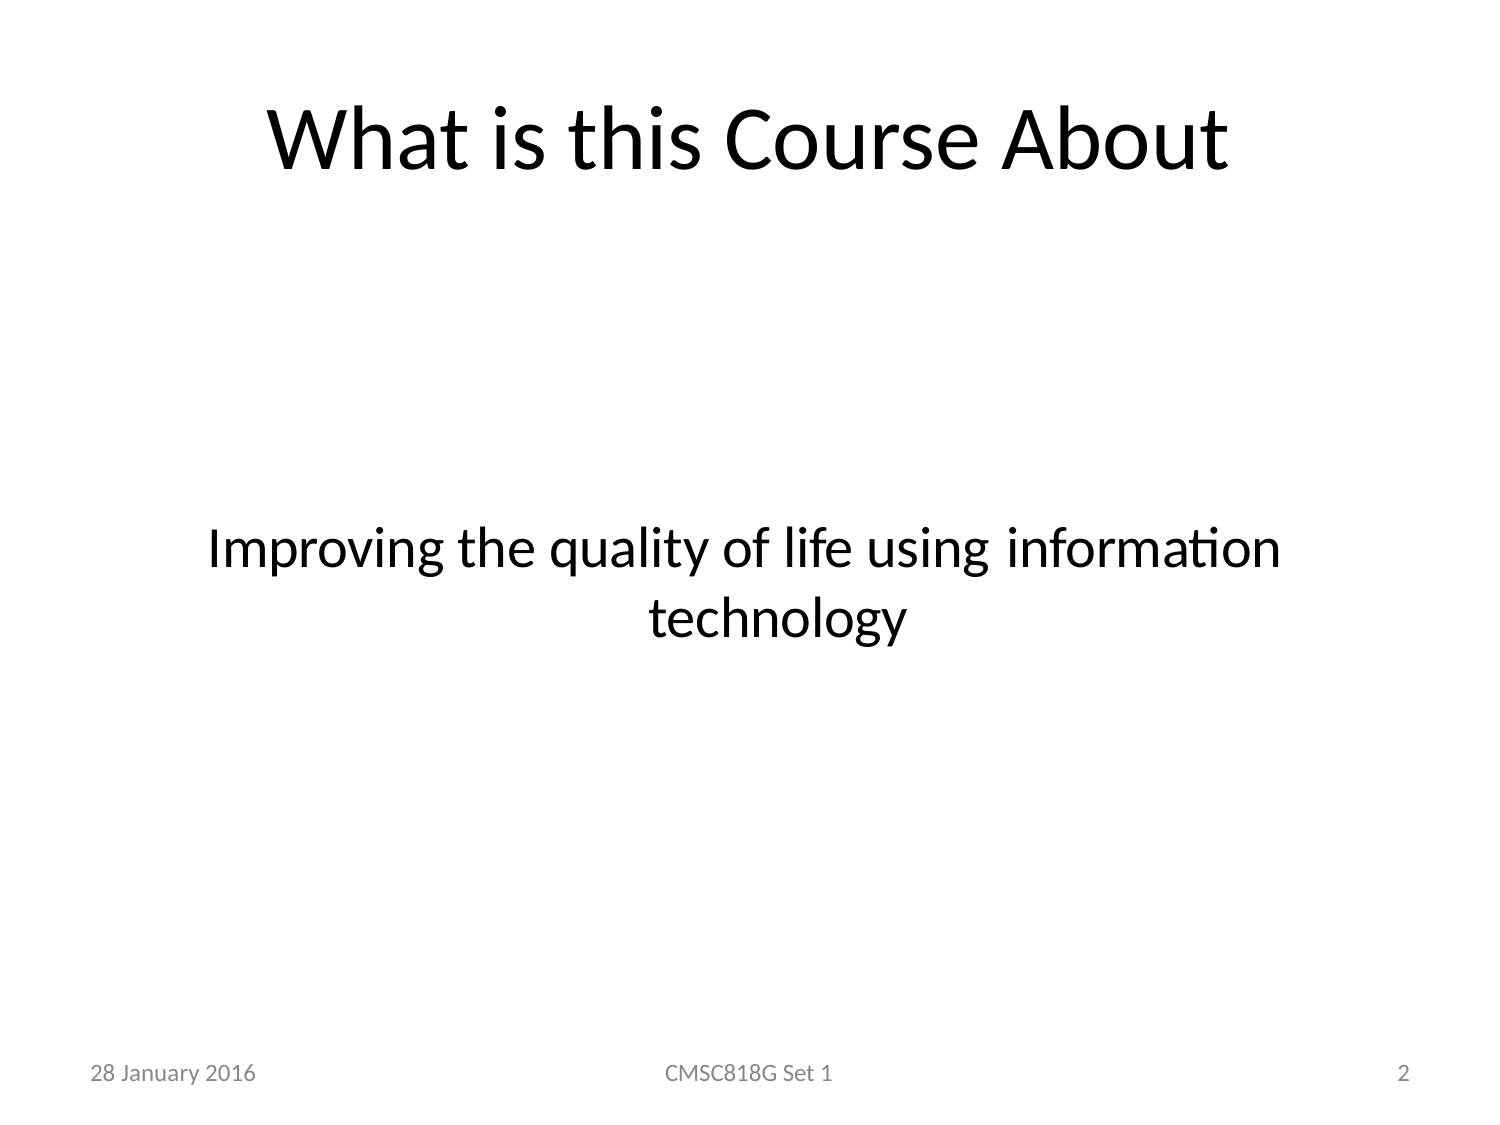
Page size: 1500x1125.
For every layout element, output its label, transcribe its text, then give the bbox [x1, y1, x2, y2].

slide_number 2 [1380, 1060, 1415, 1125]
footer 28 January 2016 [87, 1060, 258, 1125]
slide_number CMSC818G Set 1 [662, 1060, 837, 1125]
text_box Improving the quality of life using information technology [205, 509, 1295, 650]
title What is this Course About [264, 77, 1236, 266]
